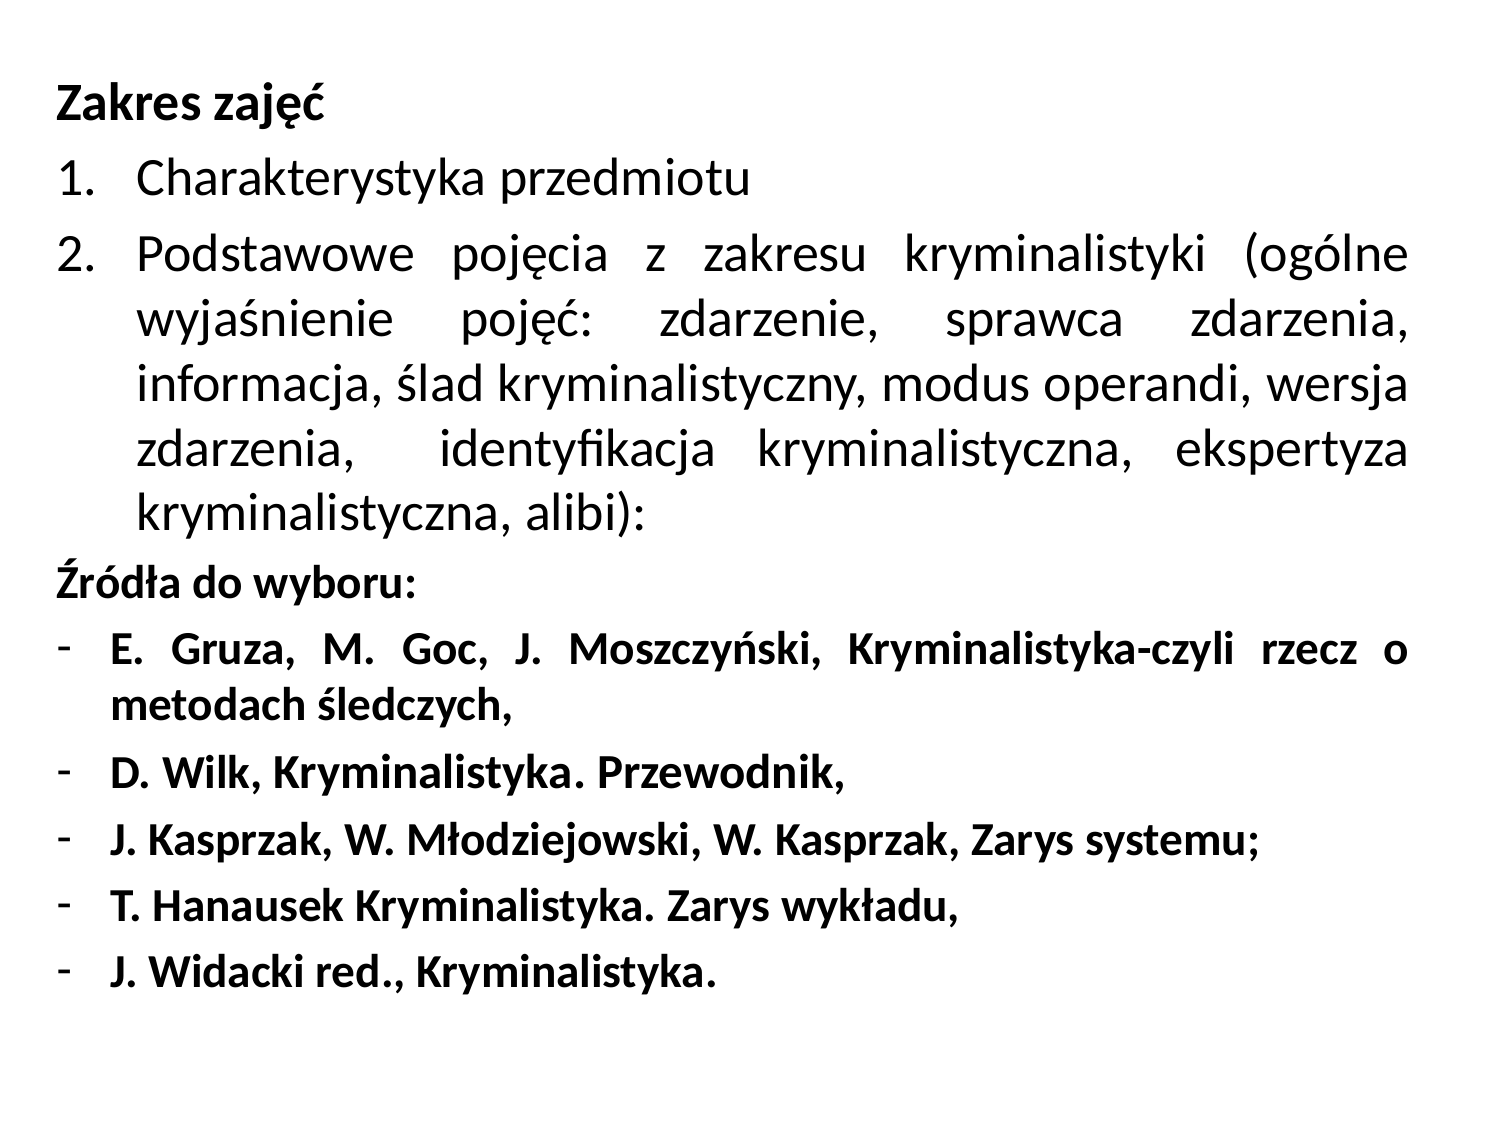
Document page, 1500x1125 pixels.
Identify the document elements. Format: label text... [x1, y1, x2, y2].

list Zakres zajęć Charakterystyka przedmiotu Podstawowe pojęcia z zakresu kryminalistyki (ogólne wyjaśnienie pojęć: zdarzenie, sprawca zdarzenia, informacja, ślad kryminalistyczny, modus operandi, wersja zdarzenia, identyfikacja kryminalistyczna, ekspertyza kryminalistyczna, alibi): Źródła do wyboru: E. Gruza, M. Goc, J. Moszczyński, Kryminalistyka-czyli rzecz o metodach śledczych, D. Wilk, Kryminalistyka. Przewodnik, J. Kasprzak, W. Młodziejowski, W. Kasprzak, Zarys systemu; T. Hanausek Kryminalistyka. Zarys wykładu, J. Widacki red., Kryminalistyka. [41, 58, 1425, 1005]
